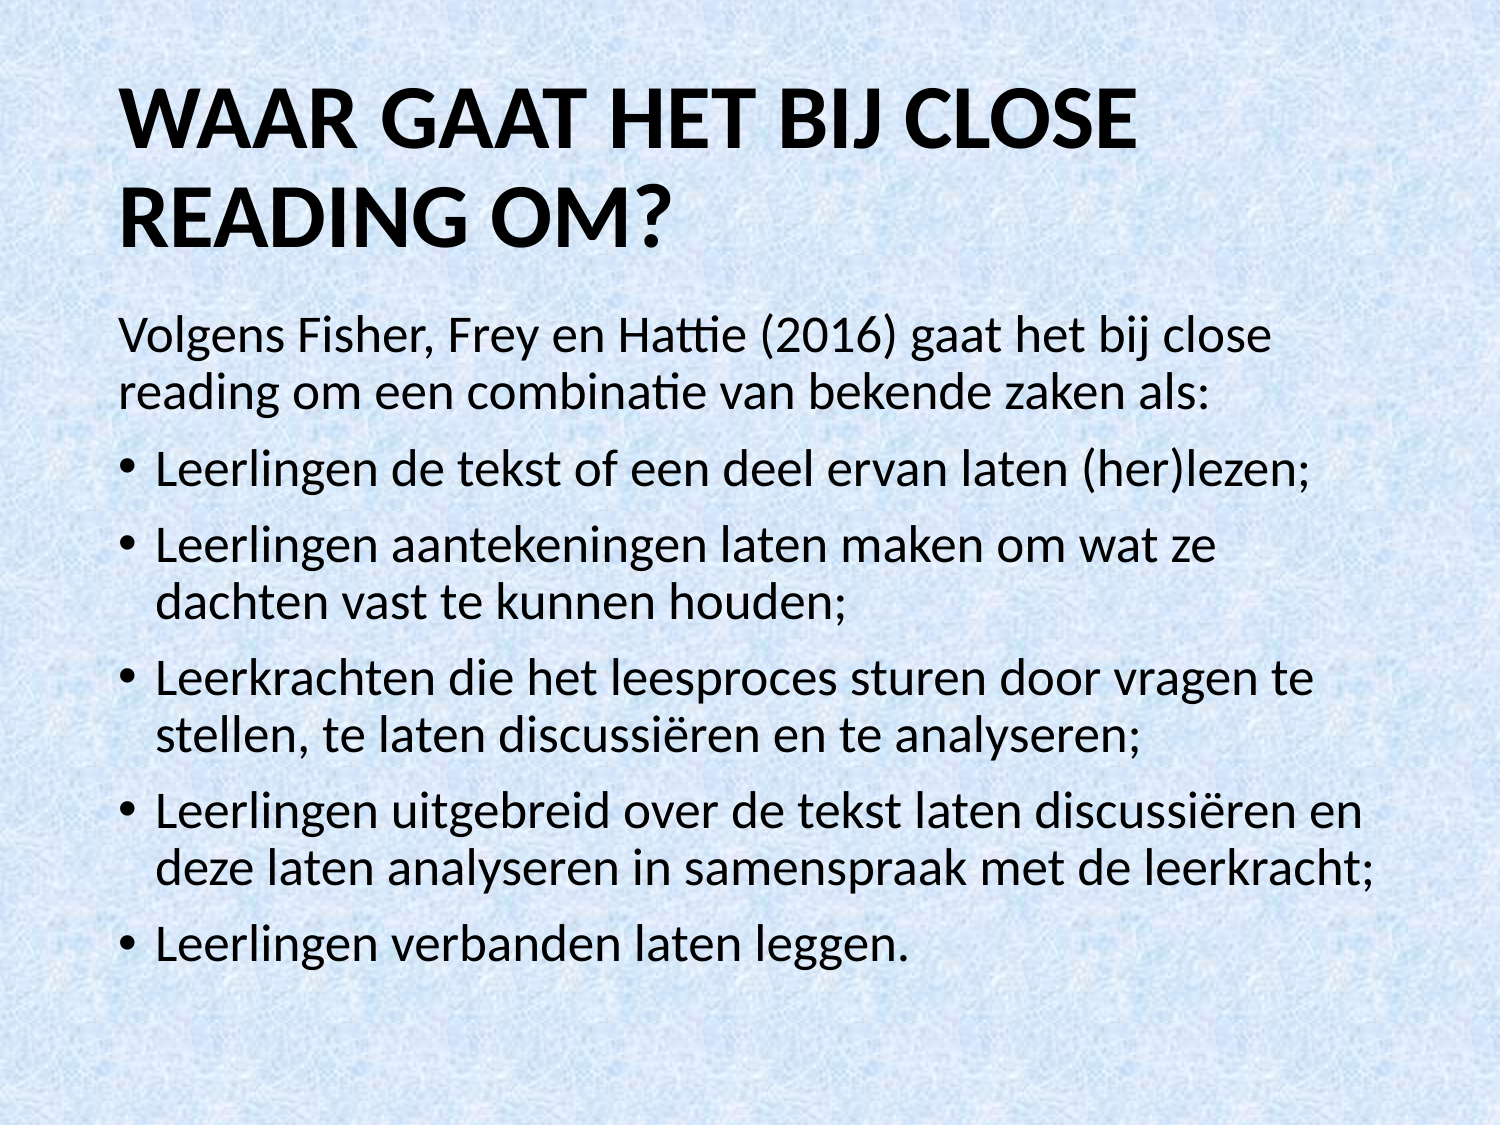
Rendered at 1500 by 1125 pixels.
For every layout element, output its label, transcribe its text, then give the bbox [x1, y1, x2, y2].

list Volgens Fisher, Frey en Hattie (2016) gaat het bij close reading om een combinatie van bekende zaken als: Leerlingen de tekst of een deel ervan laten (her)lezen; Leerlingen aantekeningen laten maken om wat ze dachten vast te kunnen houden; Leerkrachten die het leesproces sturen door vragen te stellen, te laten discussiëren en te analyseren; Leerlingen uitgebreid over de tekst laten discussiëren en deze laten analyseren in samenspraak met de leerkracht; Leerlingen verbanden laten leggen. [103, 299, 1397, 1014]
title WAAR GAAT HET BIJ CLOSE READING OM? [103, 59, 1397, 278]
picture [0, 0, 1500, 1125]
